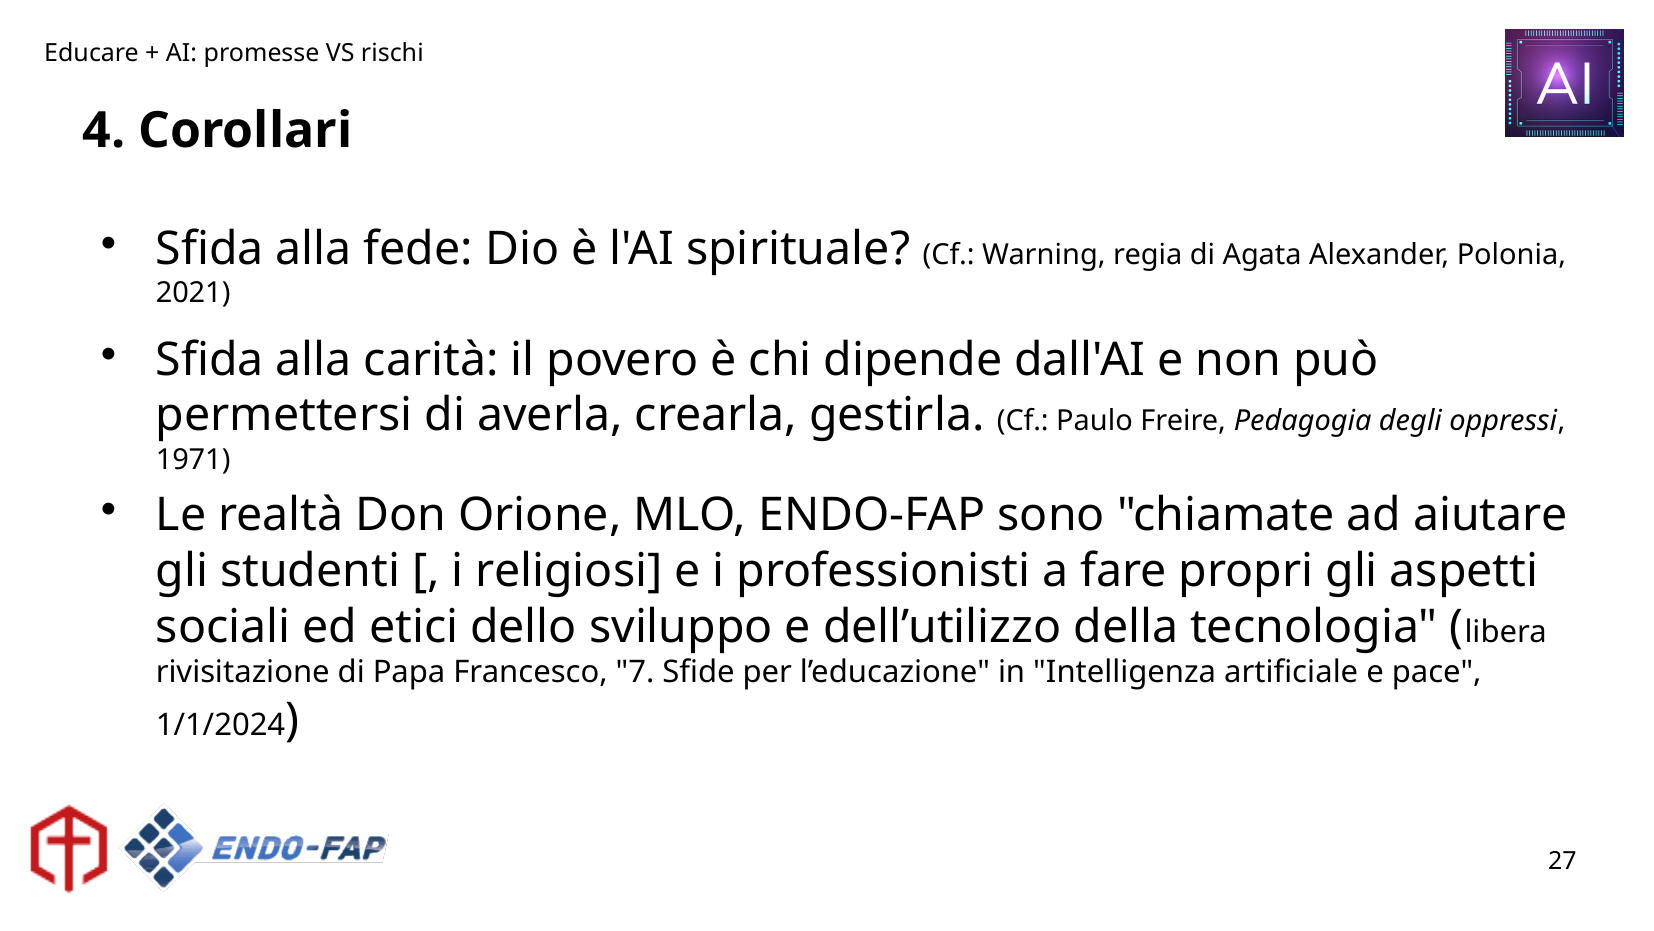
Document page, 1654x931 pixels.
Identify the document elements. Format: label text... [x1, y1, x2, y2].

picture [118, 803, 393, 892]
picture [1505, 29, 1624, 137]
picture [29, 803, 110, 896]
list Sfida alla fede: Dio è l'AI spirituale? (Cf.: Warning, regia di Agata Alexander, Polonia, 2021) Sfida alla carità: il povero è chi dipende dall'AI e non può permettersi di averla, crearla, gestirla. (Cf.: Paulo Freire, Pedagogia degli oppressi, 1971) Le realtà Don Orione, MLO, ENDO-FAP sono "chiamate ad aiutare gli studenti [, i religiosi] e i professionisti a fare propri gli aspetti sociali ed etici dello sviluppo e dell’utilizzo della tecnologia" (libera rivisitazione di Papa Francesco, "7. Sfide per l’educazione" in "Intelligenza artificiale e pace", 1/1/2024) [82, 217, 1571, 757]
title 4. Corollari [82, 82, 1571, 172]
